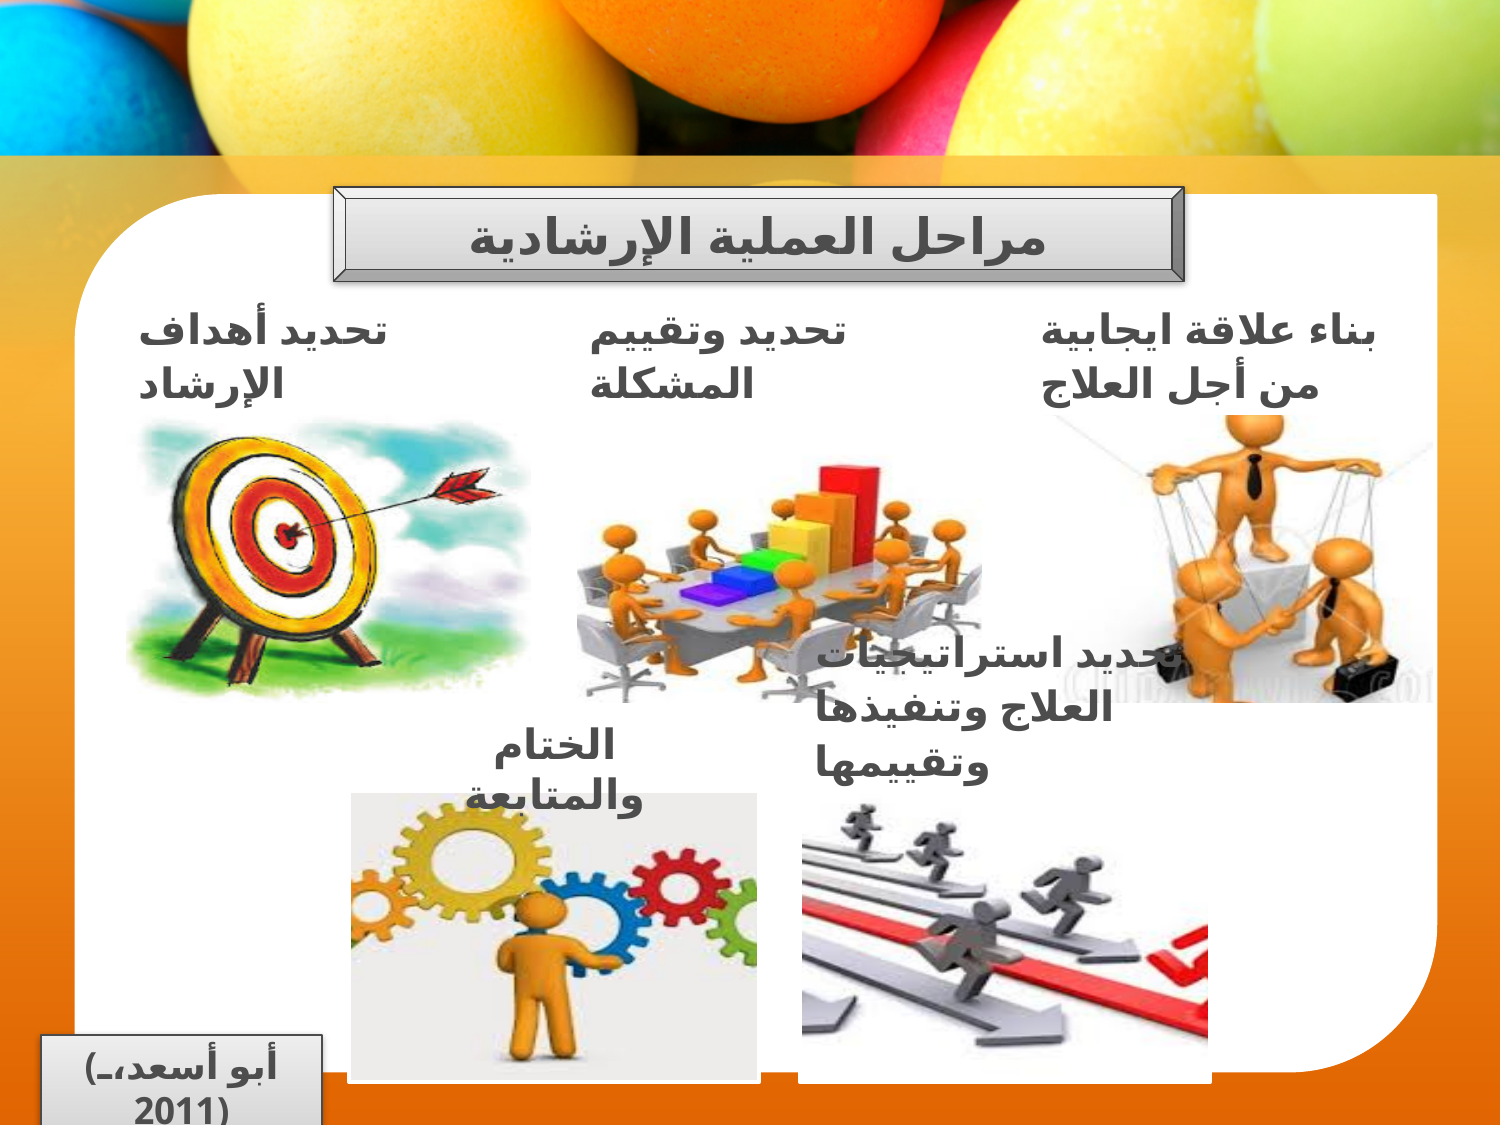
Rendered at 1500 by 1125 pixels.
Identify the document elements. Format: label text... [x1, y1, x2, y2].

picture [131, 95, 137, 103]
text_box مراحل العملية الإرشادية [332, 186, 1185, 282]
picture [0, 0, 1500, 1125]
text_box [74, 194, 1438, 1032]
text_box (أبو أسعد، 2011) [40, 1034, 323, 1125]
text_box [123, 361, 1436, 1083]
